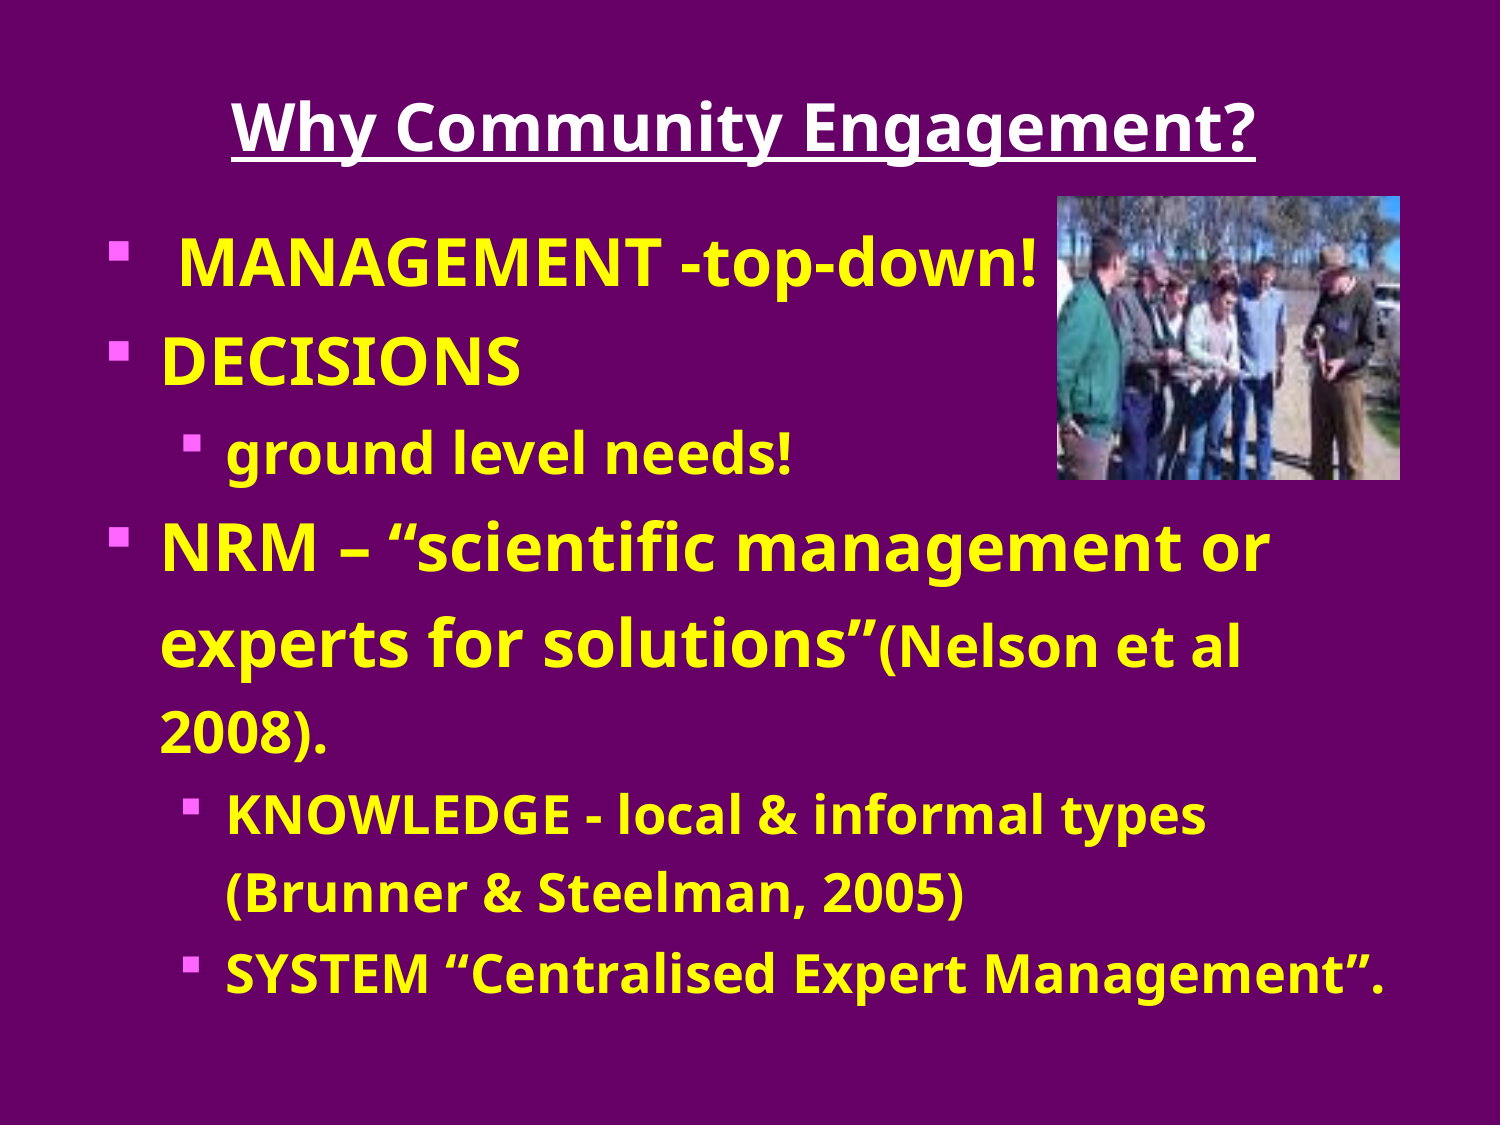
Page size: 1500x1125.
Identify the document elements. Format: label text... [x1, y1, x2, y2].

list MANAGEMENT -top-down! DECISIONS ground level needs! NRM – “scientific management or experts for solutions”(Nelson et al 2008). KNOWLEDGE - local & informal types (Brunner & Steelman, 2005) SYSTEM “Centralised Expert Management”. [88, 196, 1438, 1076]
picture [1056, 196, 1400, 480]
title Why Community Engagement? [99, 74, 1388, 176]
